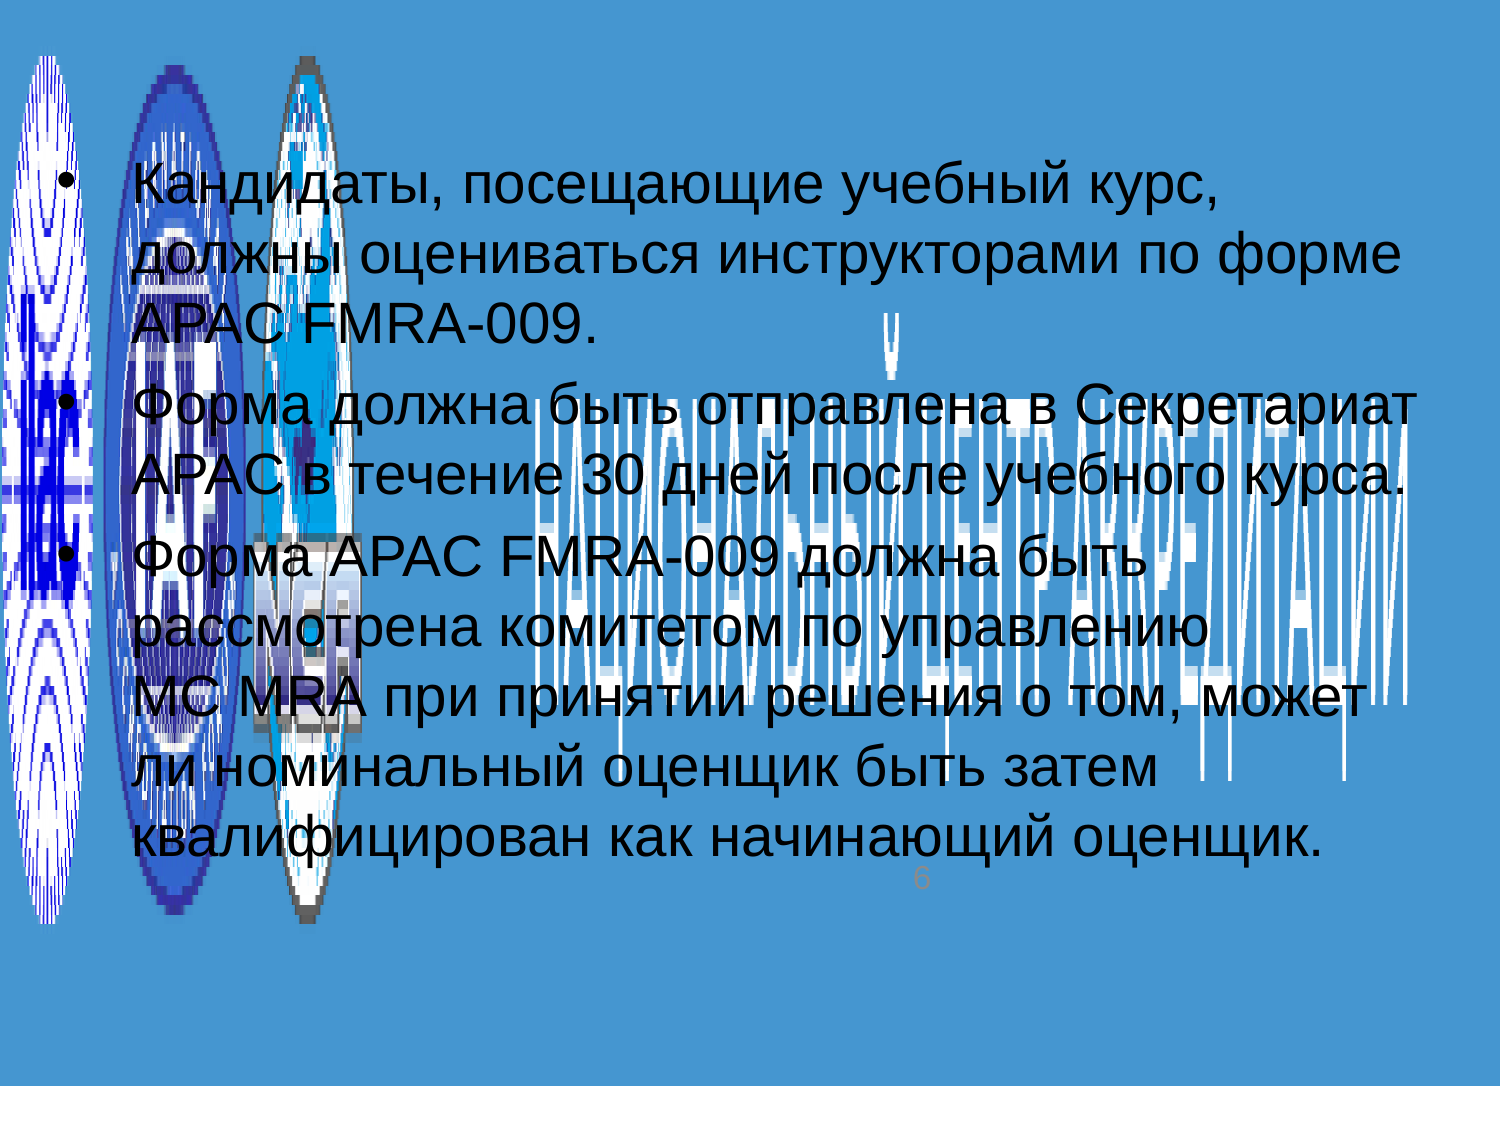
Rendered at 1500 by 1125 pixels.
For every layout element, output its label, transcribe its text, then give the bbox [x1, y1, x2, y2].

picture [0, 0, 1500, 1125]
list Кандидаты, посещающие учебный курс, должны оцениваться инструкторами по форме APAC FMRA-009. Форма должна быть отправлена в Секретариат APAC в течение 30 дней после учебного курса. Форма APAC FMRA-009 должна быть рассмотрена комитетом по управлению MC MRA при принятии решения о том, может ли номинальный оценщик быть затем квалифицирован как начинающий оценщик. [41, 137, 1450, 1024]
slide_number 6 [596, 846, 947, 906]
